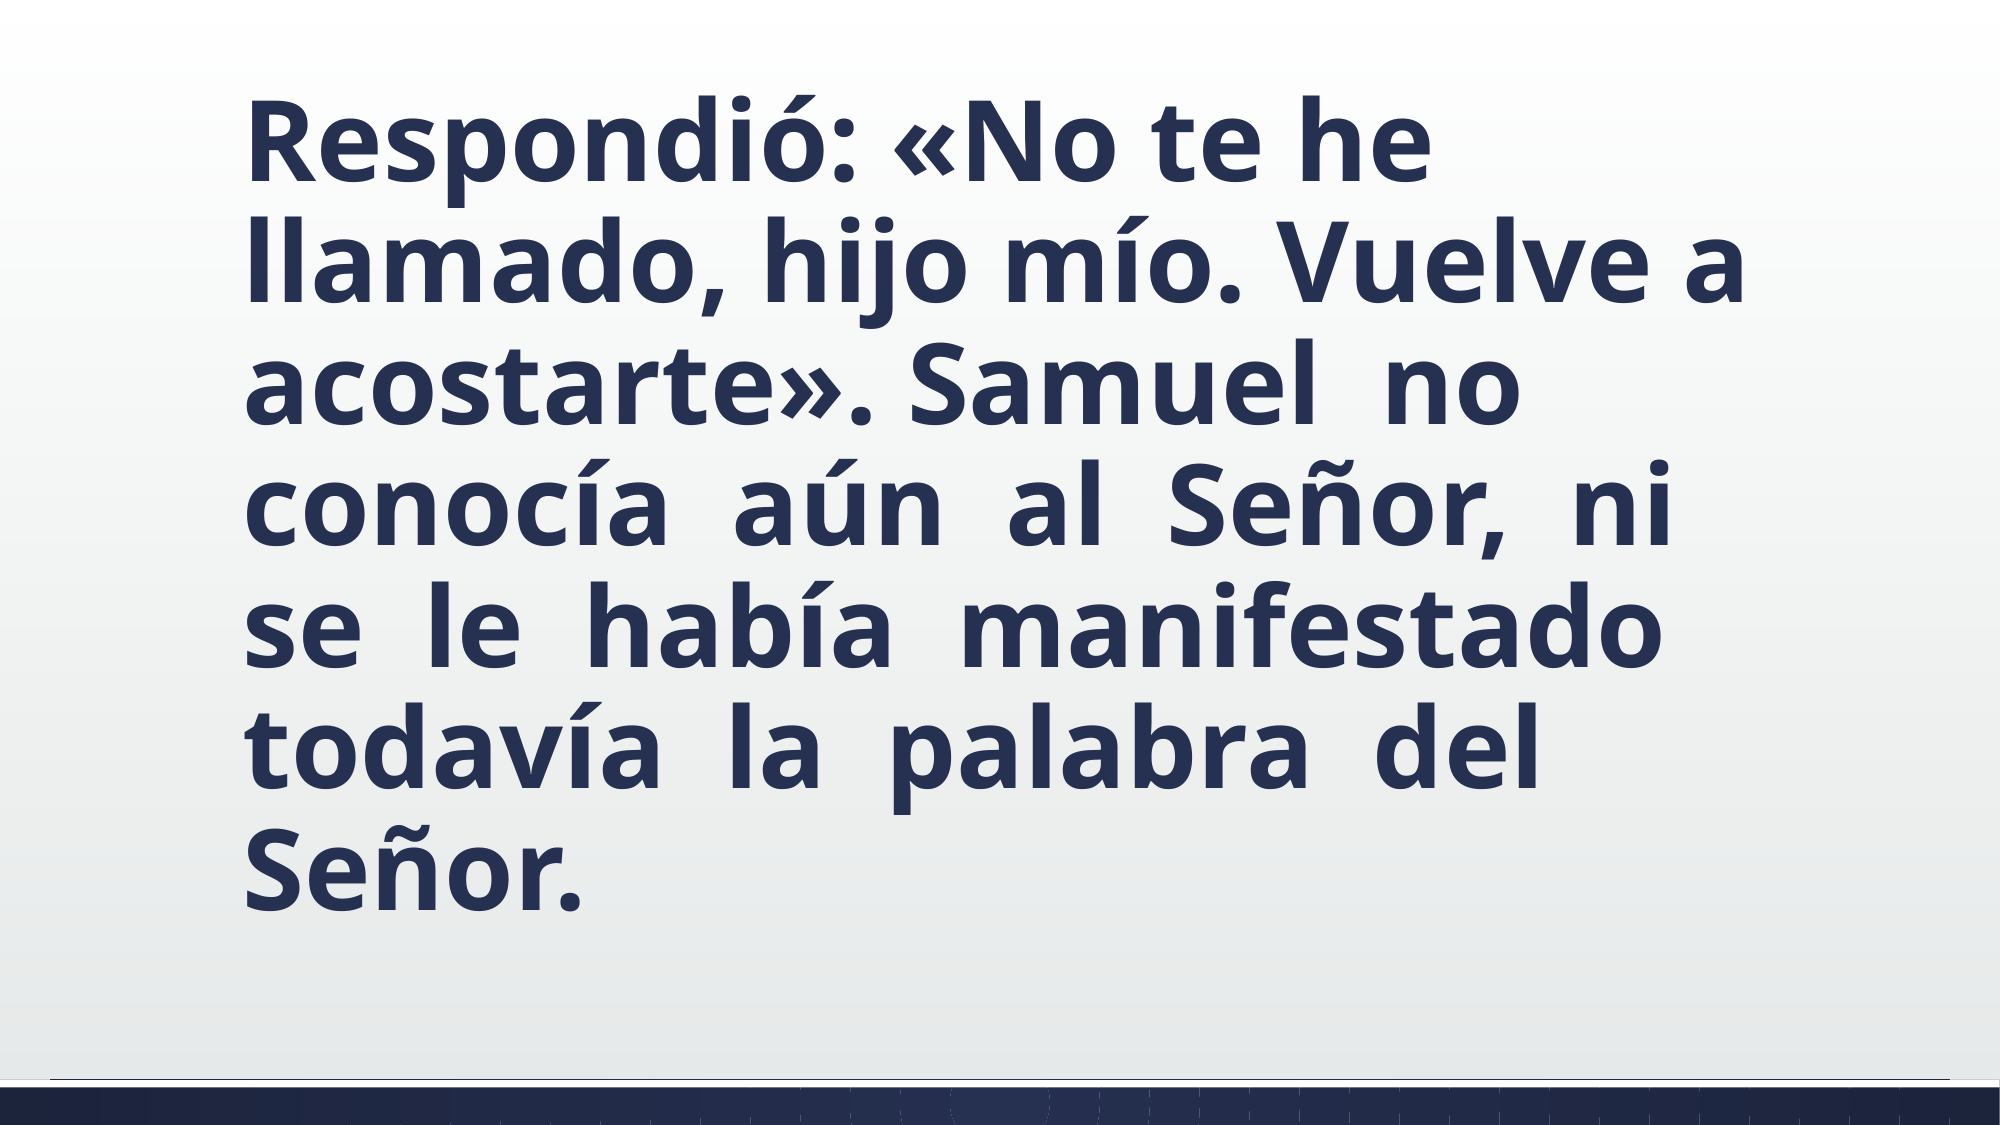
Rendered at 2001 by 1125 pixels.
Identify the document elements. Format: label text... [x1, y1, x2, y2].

list Respondió: «No te he llamado, hijo mío. Vuelve a acostarte». Samuel no conocía aún al Señor, ni se le había manifestado todavía la palabra del Señor. [219, 76, 1780, 990]
